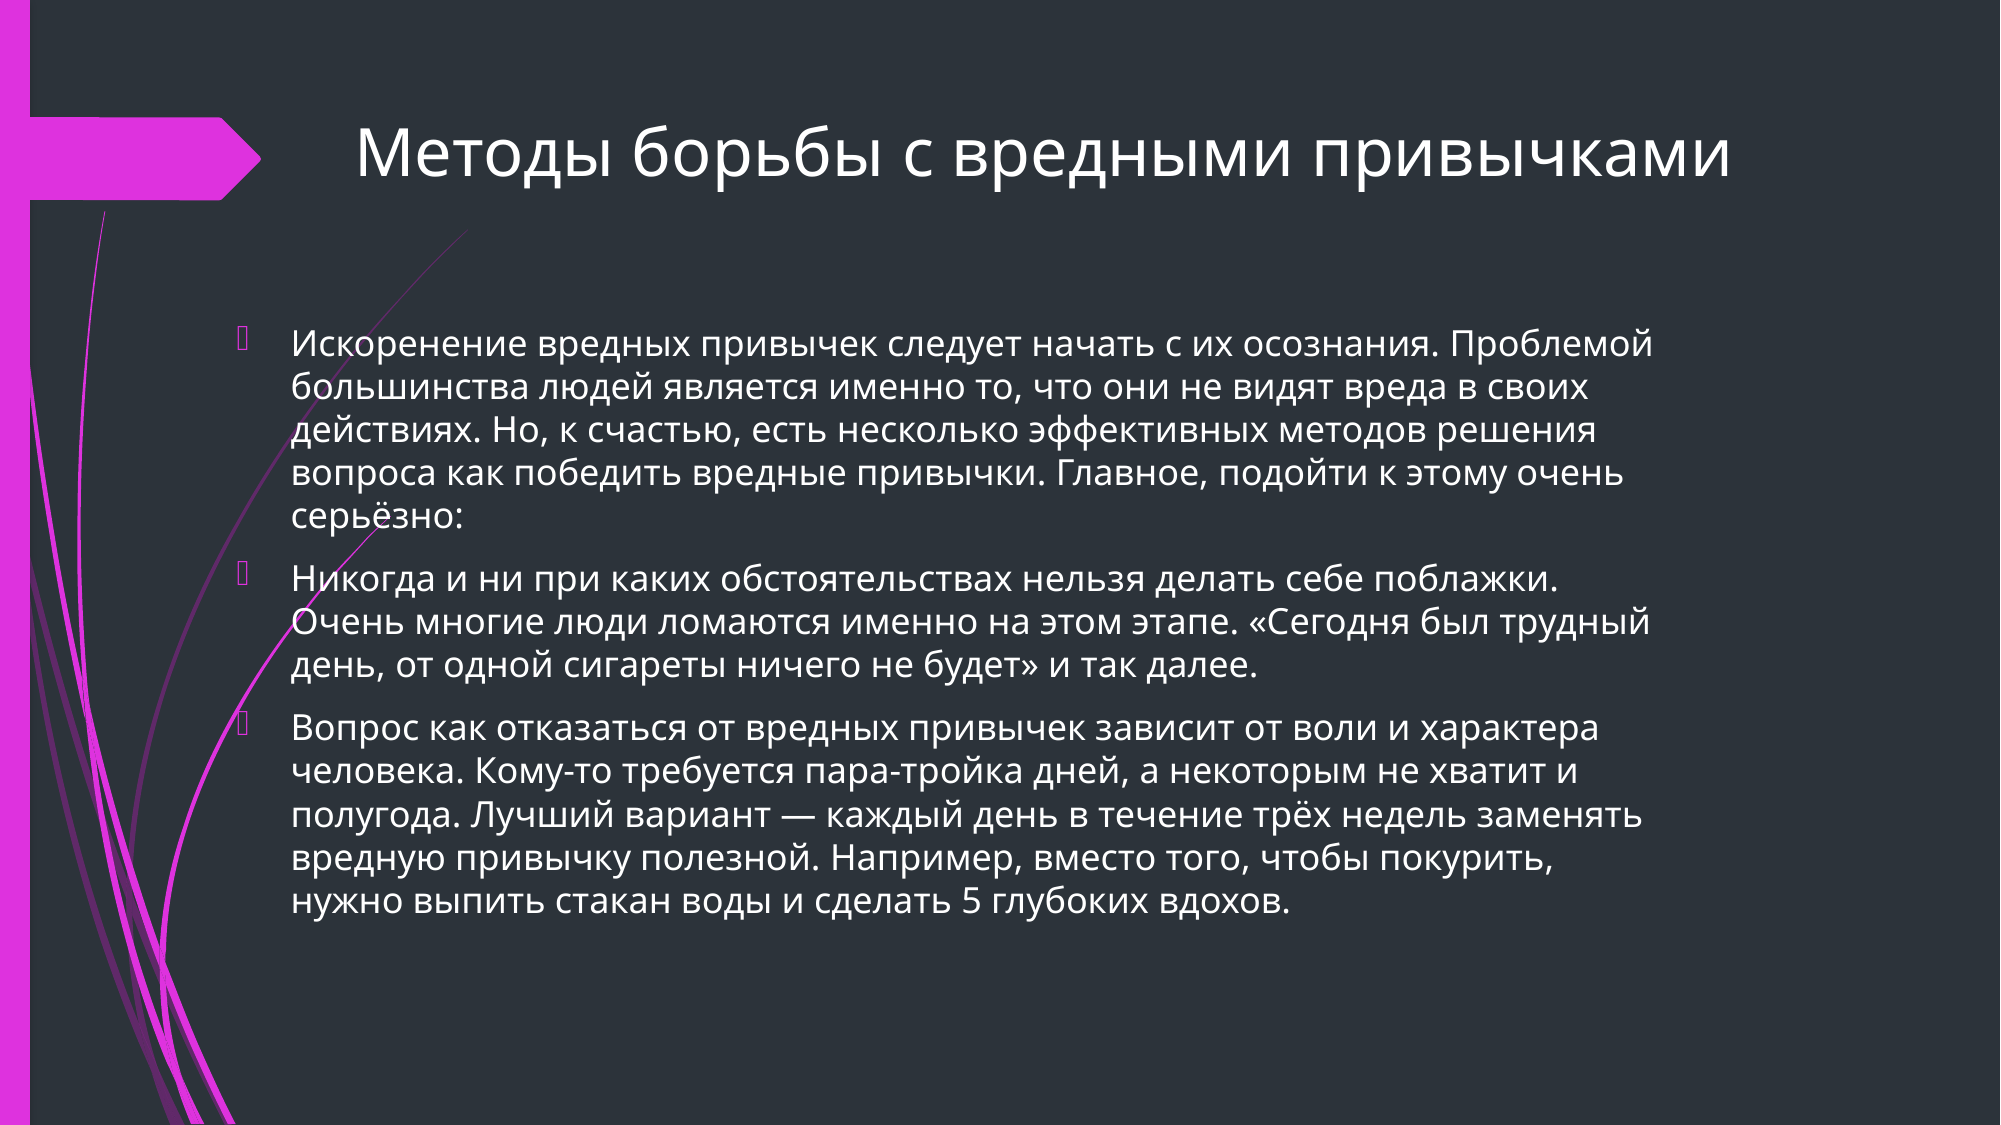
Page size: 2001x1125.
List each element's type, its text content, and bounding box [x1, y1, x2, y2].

title Методы борьбы с вредными привычками [339, 102, 1802, 313]
list Искоренение вредных привычек следует начать с их осознания. Проблемой большинства людей является именно то, что они не видят вреда в своих действиях. Но, к счастью, есть несколько эффективных методов решения вопроса как победить вредные привычки. Главное, подойти к этому очень серьёзно: Никогда и ни при каких обстоятельствах нельзя делать себе поблажки. Очень многие люди ломаются именно на этом этапе. «Сегодня был трудный день, от одной сигареты ничего не будет» и так далее. Вопрос как отказаться от вредных привычек зависит от воли и характера человека. Кому-то требуется пара-тройка дней, а некоторым не хватит и полугода. Лучший вариант — каждый день в течение трёх недель заменять вредную привычку полезной. Например, вместо того, чтобы покурить, нужно выпить стакан воды и сделать 5 глубоких вдохов. [221, 312, 1685, 933]
